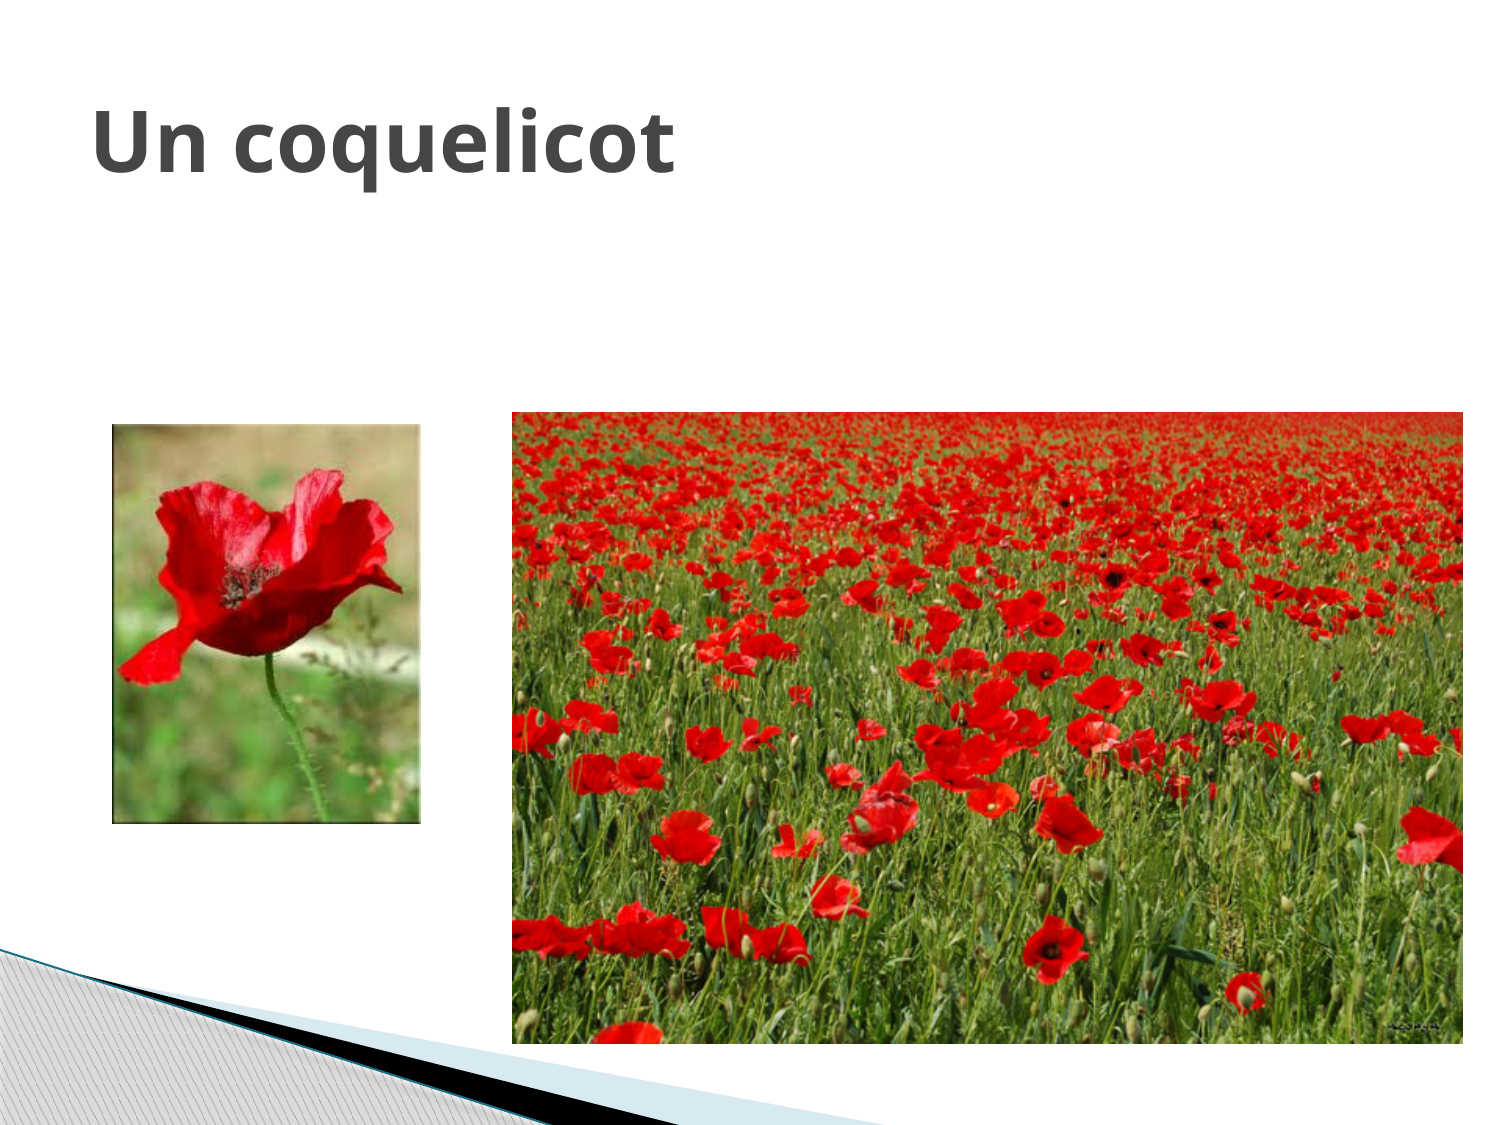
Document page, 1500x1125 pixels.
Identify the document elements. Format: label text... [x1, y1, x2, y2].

title Un coquelicot [75, 45, 1425, 233]
picture [112, 424, 421, 824]
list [512, 412, 1463, 1044]
